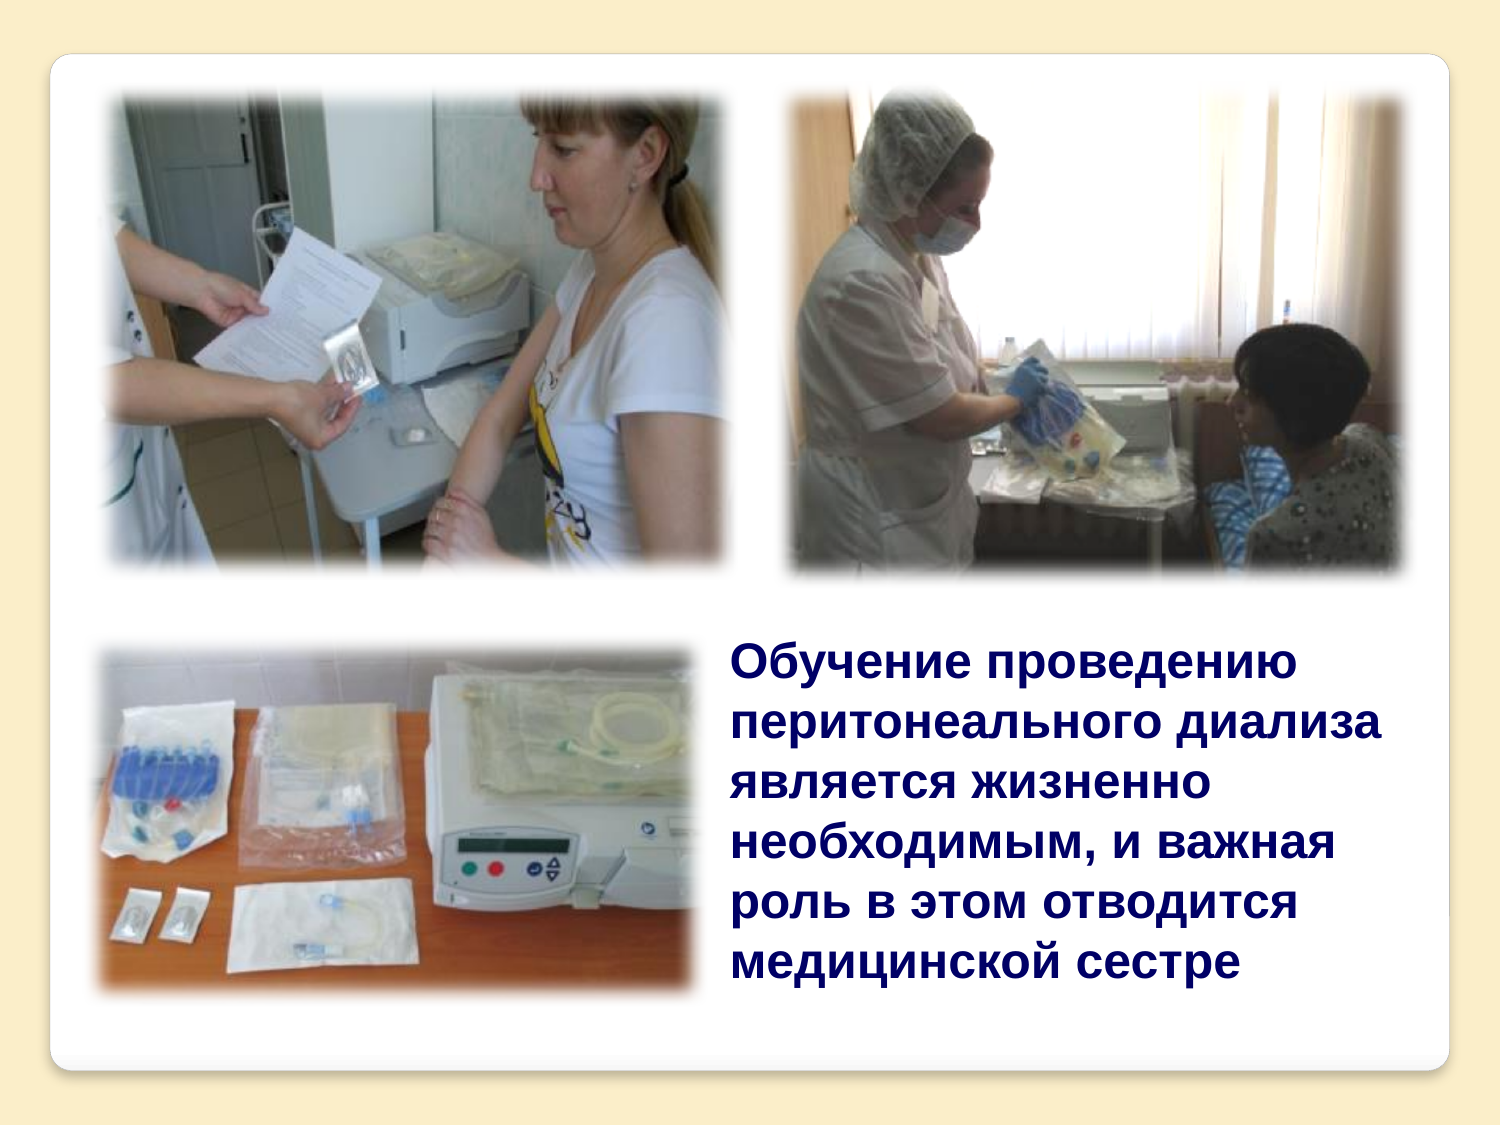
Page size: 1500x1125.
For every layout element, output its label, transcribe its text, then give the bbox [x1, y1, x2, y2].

text_box Обучение проведению перитонеального диализа является жизненно необходимым, и важная роль в этом отводится медицинской сестре [714, 621, 1418, 1026]
picture [773, 81, 1419, 589]
picture [93, 81, 739, 581]
picture [81, 632, 709, 1008]
